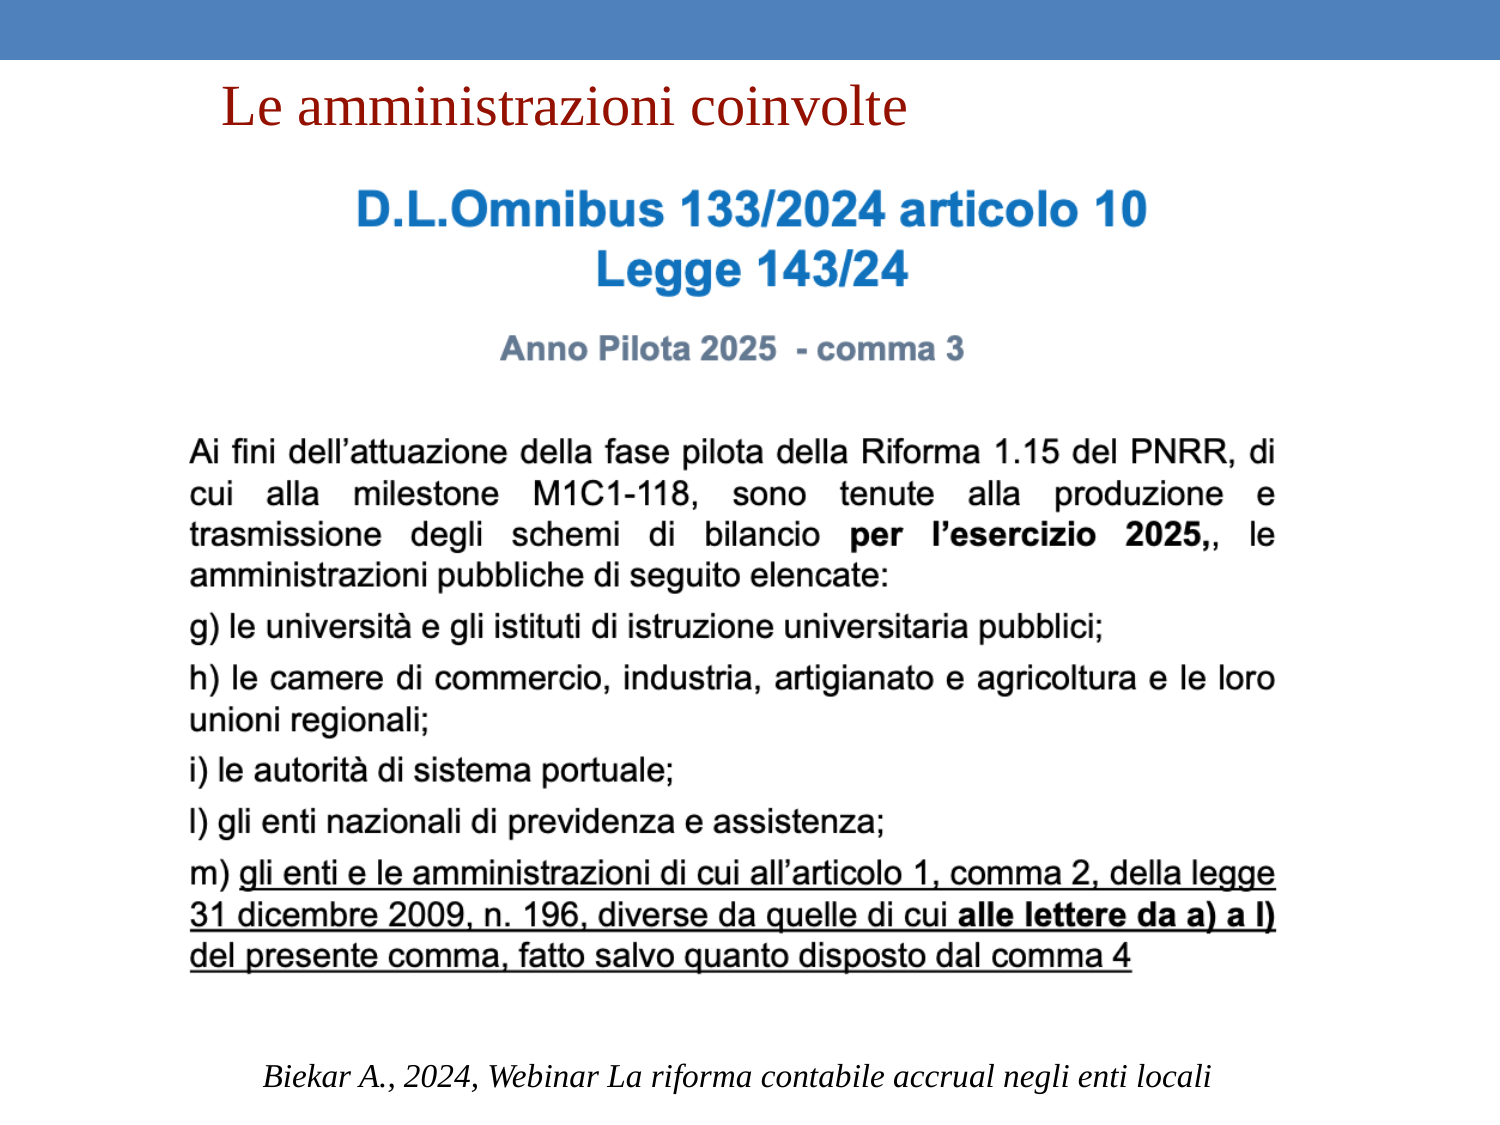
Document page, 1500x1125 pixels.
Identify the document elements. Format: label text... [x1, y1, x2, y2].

text_box Biekar A., 2024, Webinar La riforma contabile accrual negli enti locali [247, 1046, 1252, 1102]
text_box Le amministrazioni coinvolte [206, 66, 1226, 138]
picture [189, 181, 1311, 1003]
